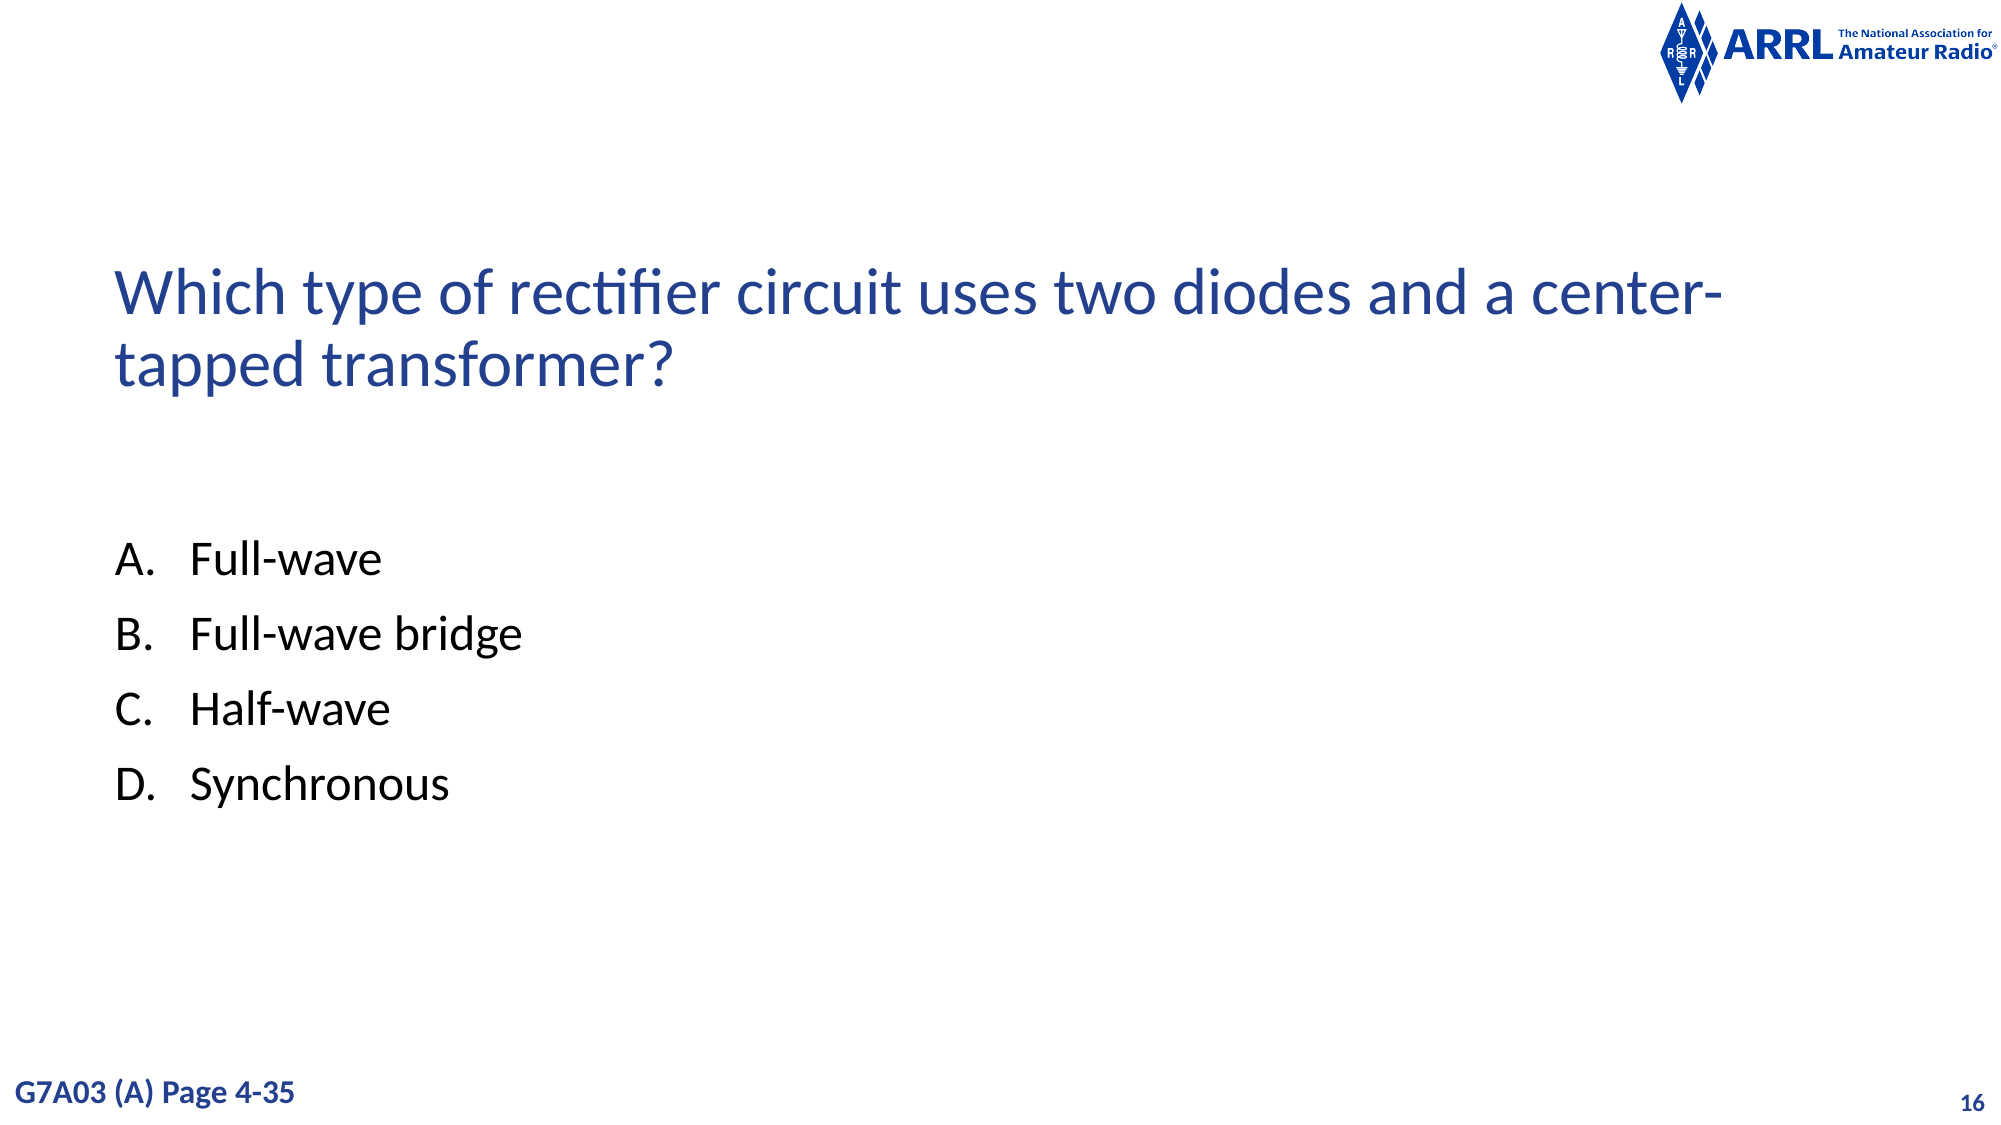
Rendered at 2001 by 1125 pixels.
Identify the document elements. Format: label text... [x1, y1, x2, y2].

title Which type of rectifier circuit uses two diodes and a center-tapped transformer? [99, 249, 1900, 468]
text_box 16 [1899, 1079, 2000, 1125]
text_box G7A03 (A) Page 4-35 [0, 1062, 1313, 1118]
list Full-wave Full-wave bridge Half-wave Synchronous [99, 525, 1900, 1005]
picture [1658, 0, 1999, 106]
